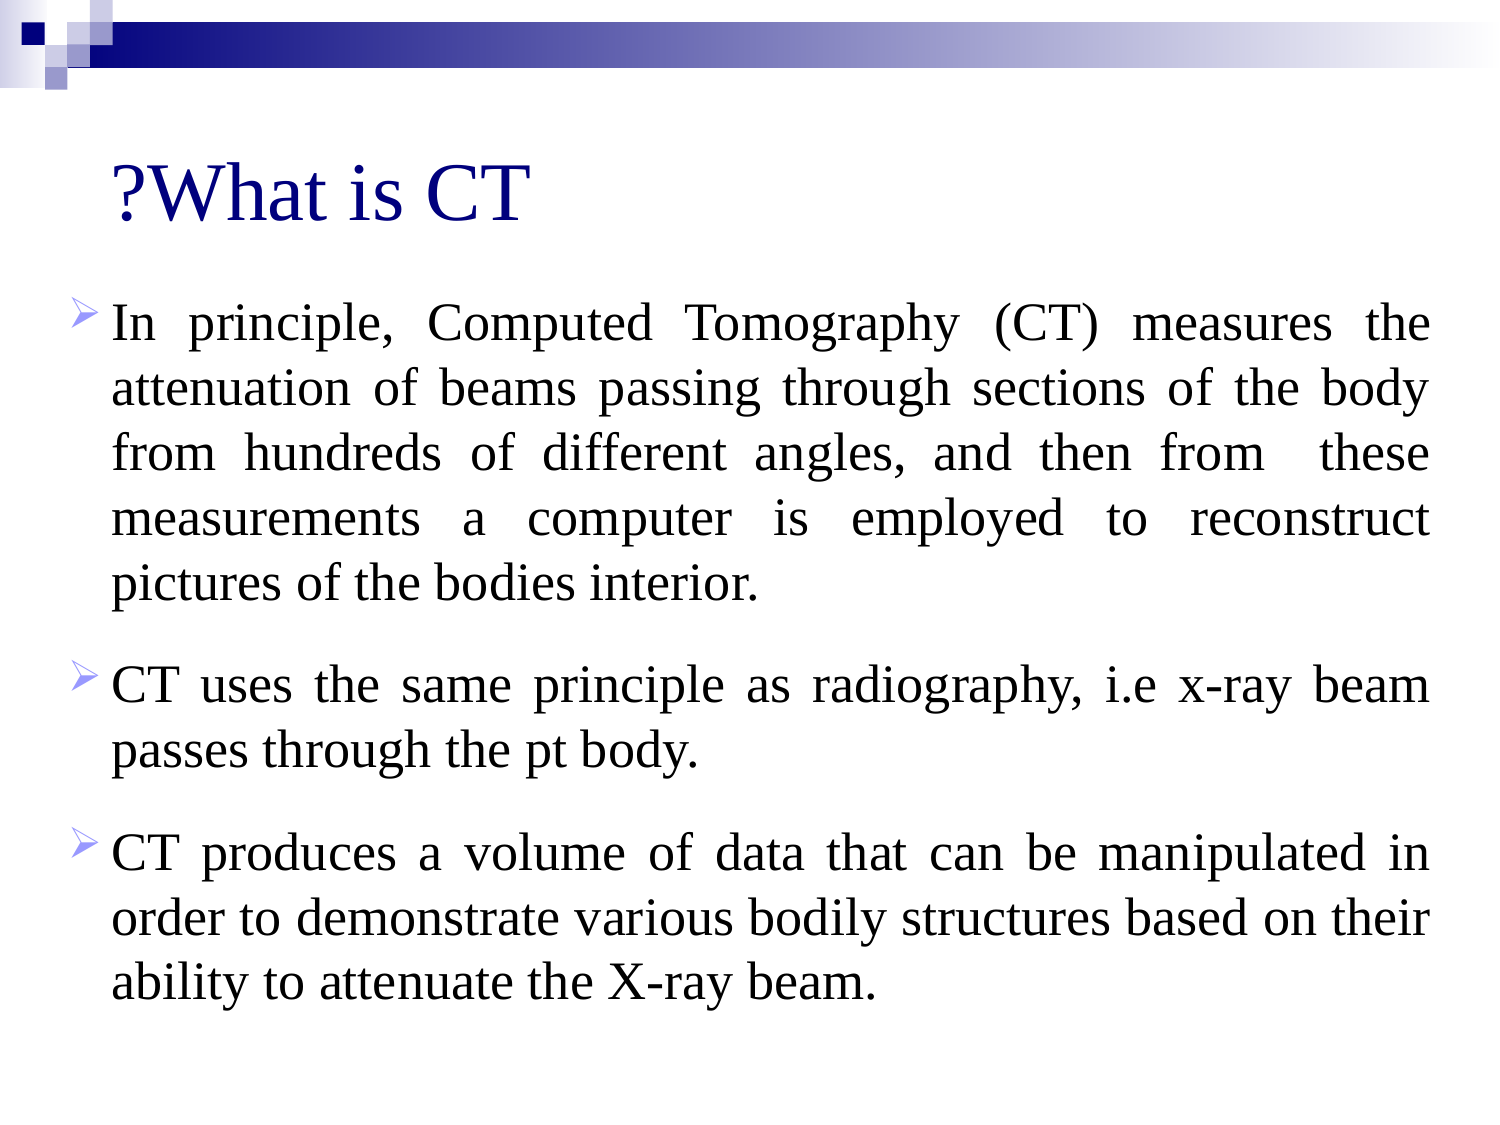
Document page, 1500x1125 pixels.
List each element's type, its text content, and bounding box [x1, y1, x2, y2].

text_box In principle, Computed Tomography (CT) measures the attenuation of beams passing through sections of the body from hundreds of different angles, and then from these measurements a computer is employed to reconstruct pictures of the bodies interior. CT uses the same principle as radiography, i.e x-ray beam passes through the pt body. CT produces a volume of data that can be manipulated in order to demonstrate various bodily structures based on their ability to attenuate the X-ray beam. [53, 278, 1447, 1019]
title What is CT? [74, 74, 1426, 278]
